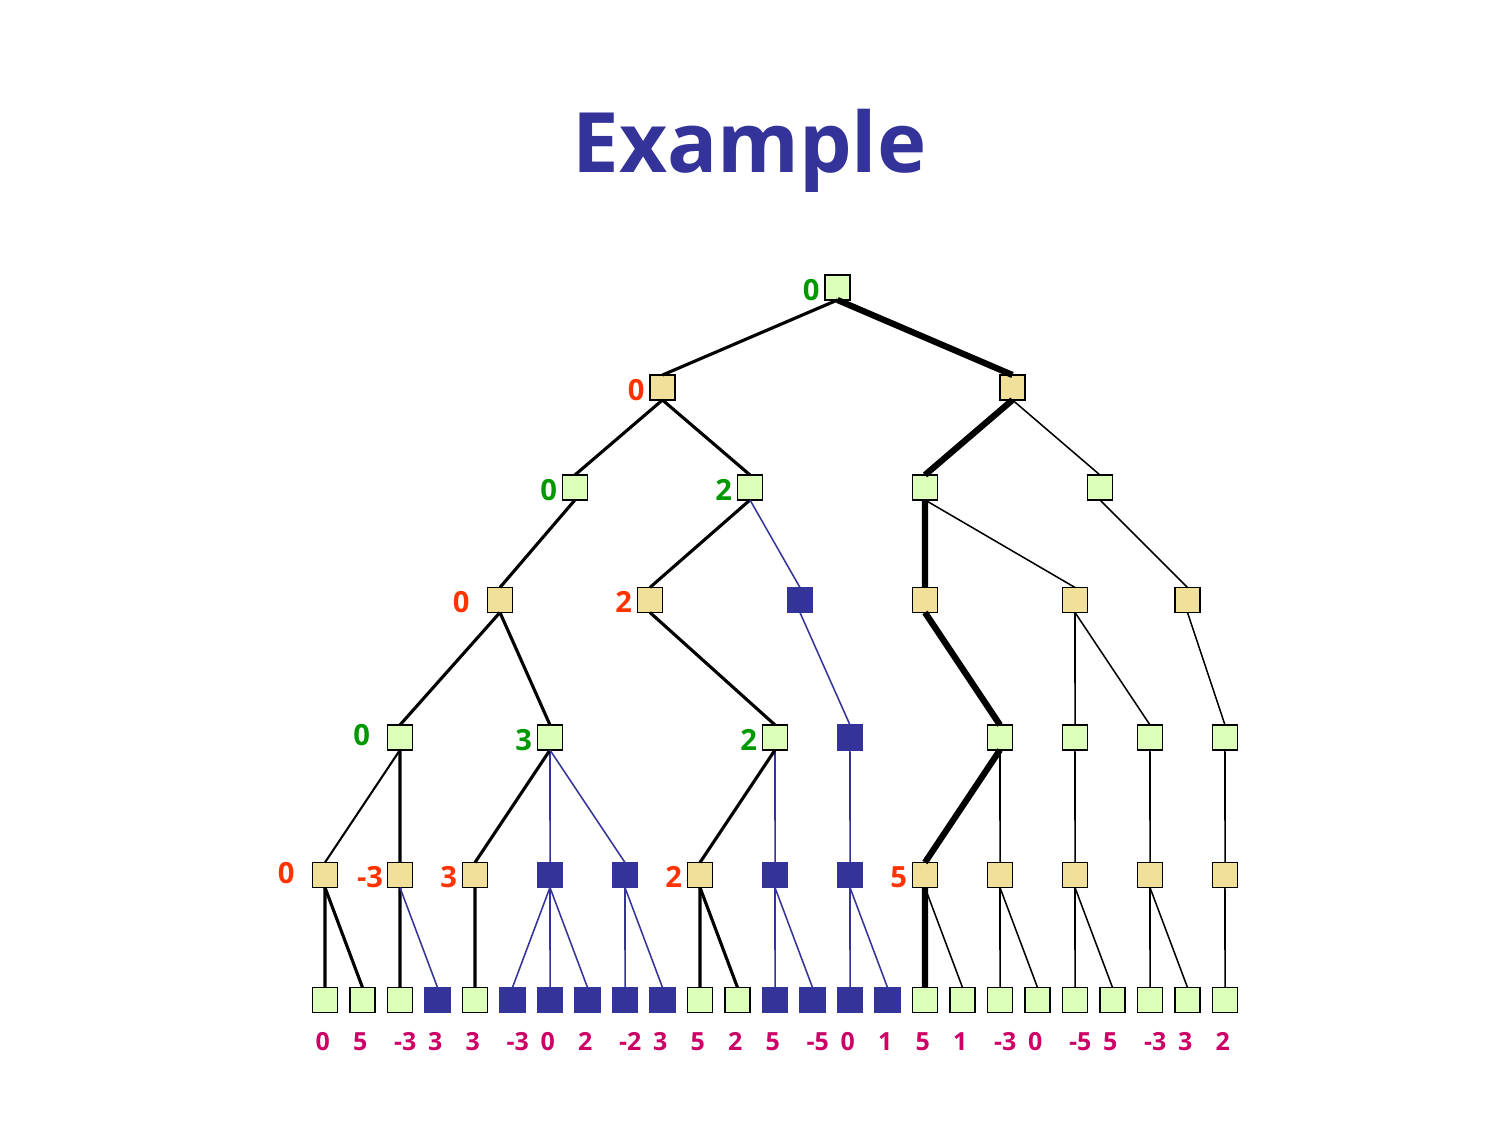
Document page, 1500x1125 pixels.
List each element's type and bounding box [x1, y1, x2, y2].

text_box [263, 847, 310, 897]
text_box [328, 700, 386, 761]
text_box [300, 1017, 1245, 1063]
text_box [438, 576, 485, 626]
title [74, 44, 1426, 233]
text_box [312, 263, 1238, 1013]
